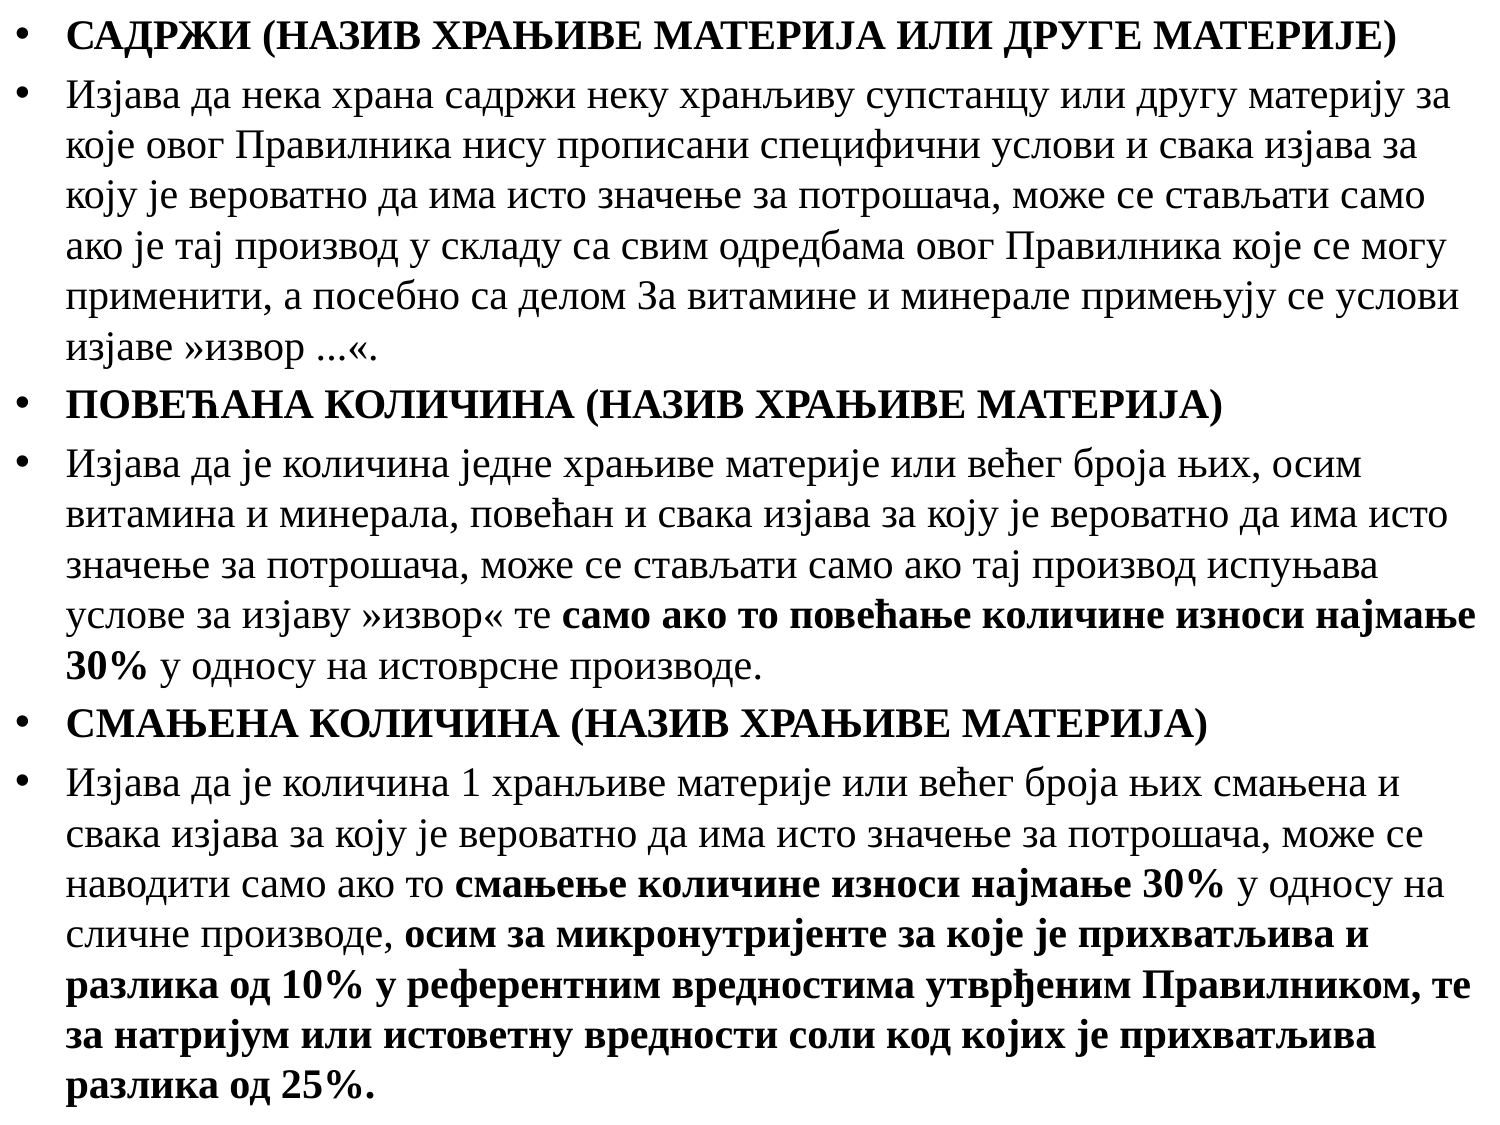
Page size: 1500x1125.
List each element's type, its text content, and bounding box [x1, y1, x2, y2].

list САДРЖИ (НАЗИВ ХРАЊИВЕ МАТЕРИЈА ИЛИ ДРУГЕ МАТЕРИЈЕ) Изјава да нека храна садржи неку хранљиву супстанцу или другу материју за које овог Правилника нису прописани специфични услови и свака изјава за коју је вероватно да има исто значење за потрошача, може се стављати само ако је тај производ у складу са свим одредбама овог Правилника које се могу применити, а посебно са делом За витамине и минерале примењују се услови изјаве »извор ...«. ПОВЕЋАНА КОЛИЧИНА (НАЗИВ ХРАЊИВЕ МАТЕРИЈА) Изјава да је количина једне храњиве материје или већег броја њих, осим витамина и минерала, повећан и свака изјава за коју је вероватно да има исто значење за потрошача, може се стављати само ако тај производ испуњава услове за изјаву »извор« те само ако то повећање количине износи најмање 30% у односу на истоврсне производе. СМАЊЕНА КОЛИЧИНА (НАЗИВ ХРАЊИВЕ МАТЕРИЈА) Изјава да је количина 1 хранљиве материје или већег броја њих смањена и свака изјава за коју је вероватно да има исто значење за потрошача, може се наводити само ако то смањење количине износи најмање 30% у односу на сличне производе, осим за микронутријенте за које је прихватљива и разлика од 10% у референтним вредностима утврђеним Правилником, те за натријум или истоветну вредности соли код којих је прихватљива разлика од 25%. [0, 0, 1500, 1125]
